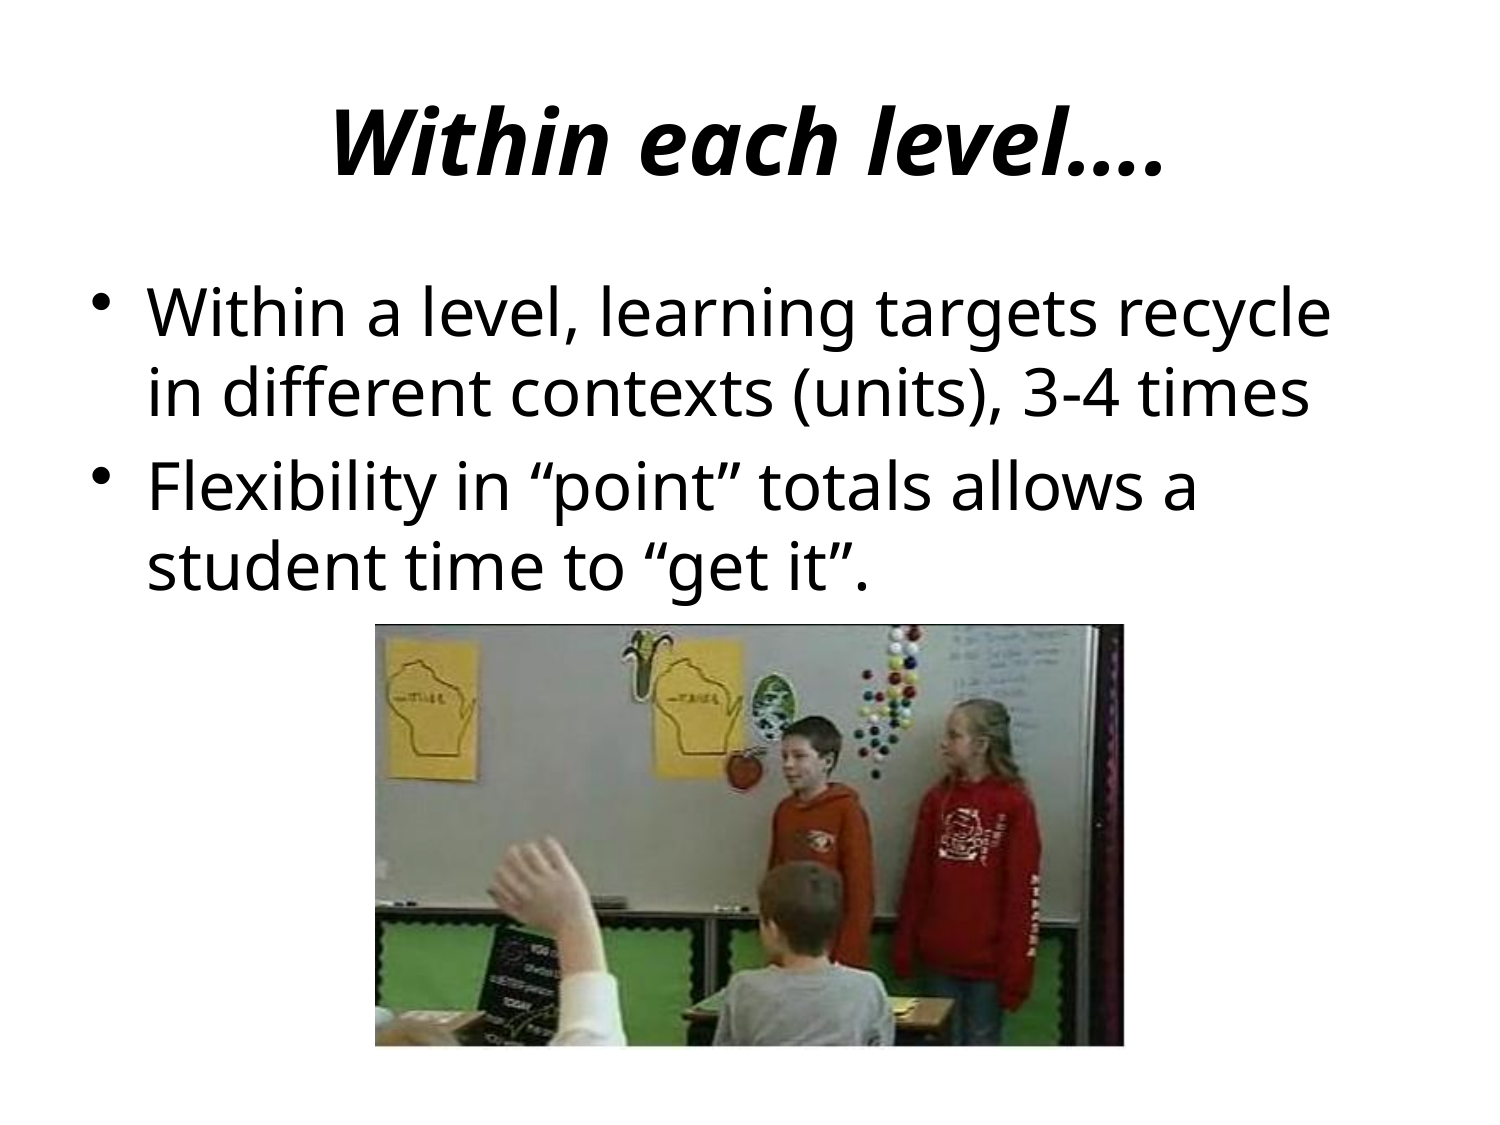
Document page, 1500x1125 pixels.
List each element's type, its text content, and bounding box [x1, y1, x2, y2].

picture [374, 624, 1126, 1051]
list Within a level, learning targets recycle in different contexts (units), 3-4 times Flexibility in “point” totals allows a student time to “get it”. [74, 262, 1426, 1006]
title Within each level…. [74, 44, 1426, 233]
